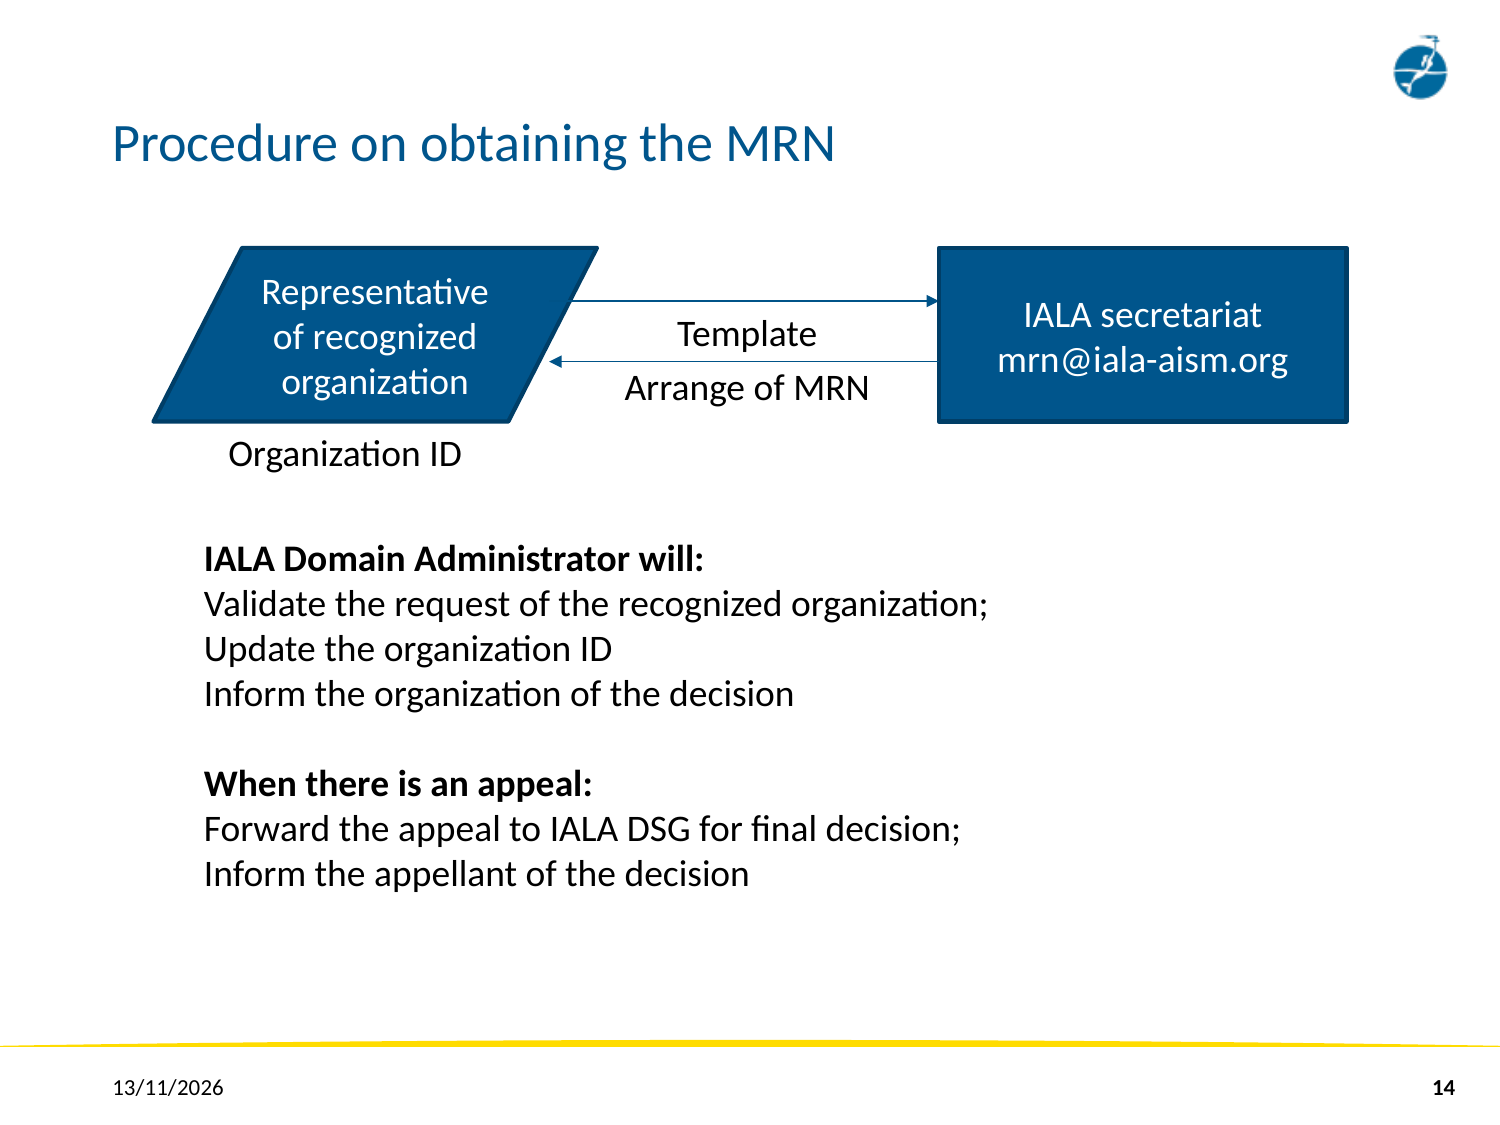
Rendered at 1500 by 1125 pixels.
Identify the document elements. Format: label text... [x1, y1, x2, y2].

slide_number 14 [1387, 1046, 1500, 1125]
title Procedure on obtaining the MRN [112, 19, 1388, 173]
text_box Arrange of MRN [609, 369, 886, 416]
text_box Organization ID [213, 421, 478, 482]
text_box Arrange of MRN [609, 355, 886, 360]
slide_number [112, 1046, 461, 1125]
text_box IALA Domain Administrator will: Validate the request of the recognized organization; Update the organization ID Inform the organization of the decision When there is an appeal: Forward the appeal to IALA DSG for final decision; Inform the appellant of the decision [189, 526, 1005, 902]
text_box IALA secretariat mrn@iala-aism.org [937, 246, 1349, 424]
text_box Representative of recognized organization [151, 245, 599, 424]
text_box Template [662, 309, 833, 355]
